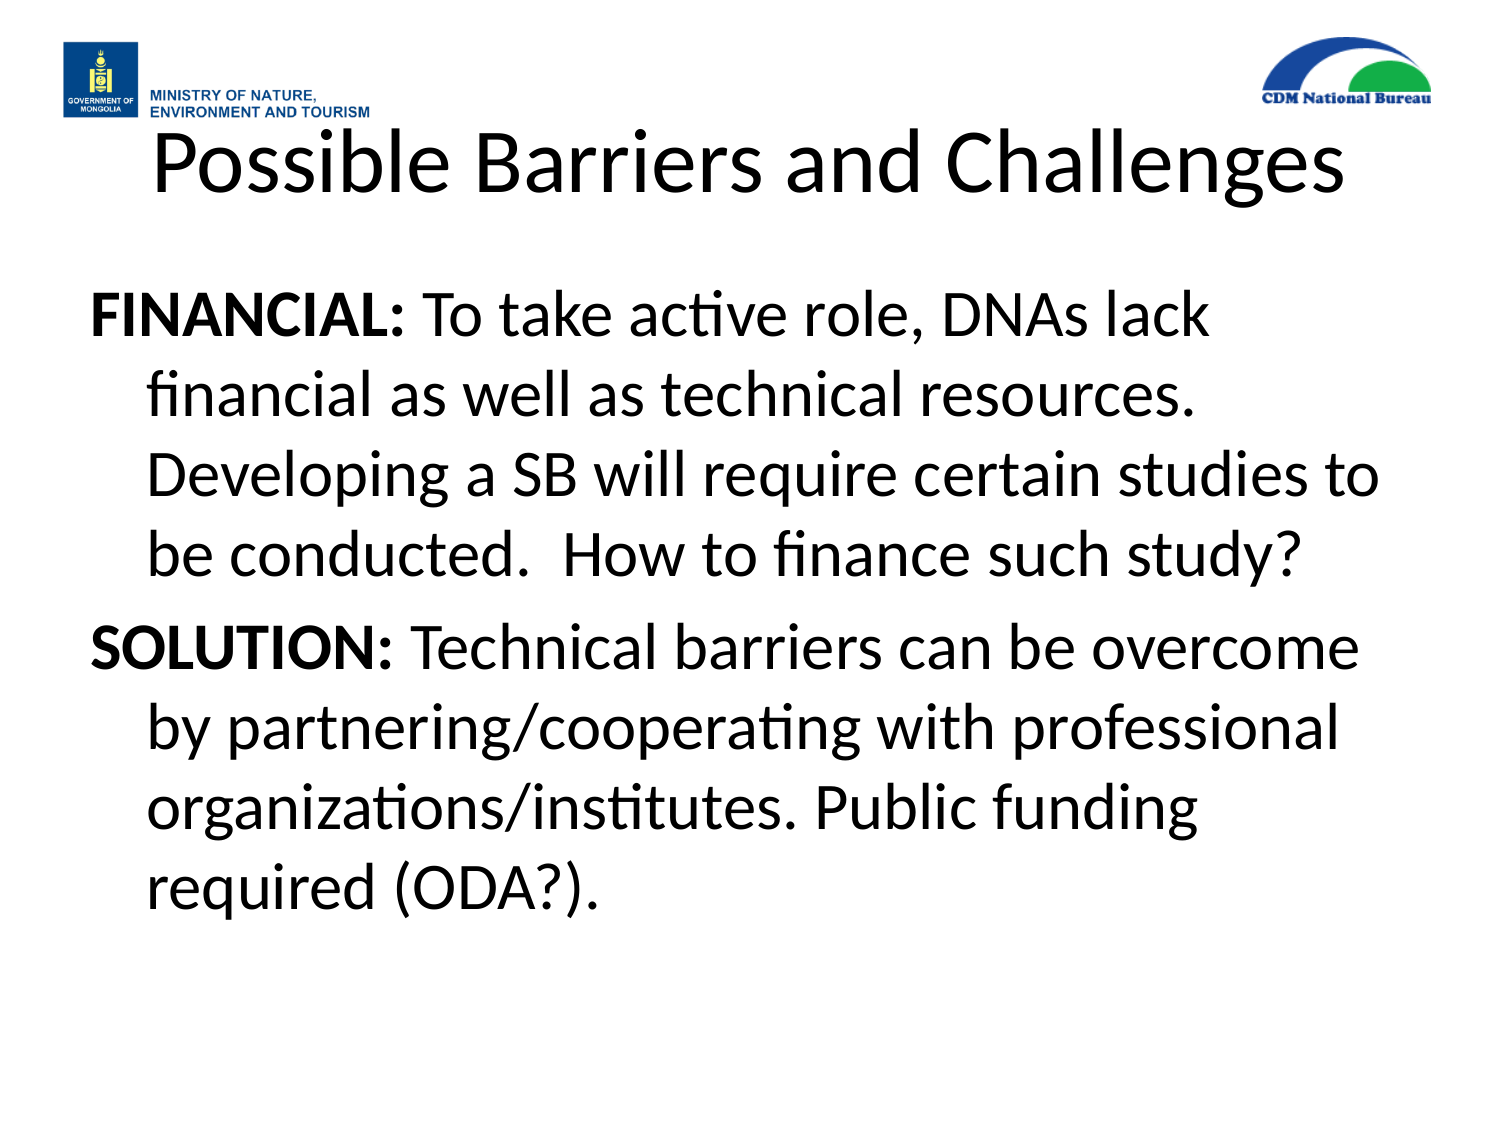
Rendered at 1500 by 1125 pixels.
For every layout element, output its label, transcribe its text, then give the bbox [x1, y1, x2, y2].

title Possible Barriers and Challenges [74, 62, 1426, 251]
list FINANCIAL: To take active role, DNAs lack financial as well as technical resources. Developing a SB will require certain studies to be conducted. How to finance such study? SOLUTION: Technical barriers can be overcome by partnering/cooperating with professional organizations/institutes. Public funding required (ODA?). [74, 262, 1426, 1006]
picture [51, 34, 463, 138]
picture [1262, 37, 1431, 107]
